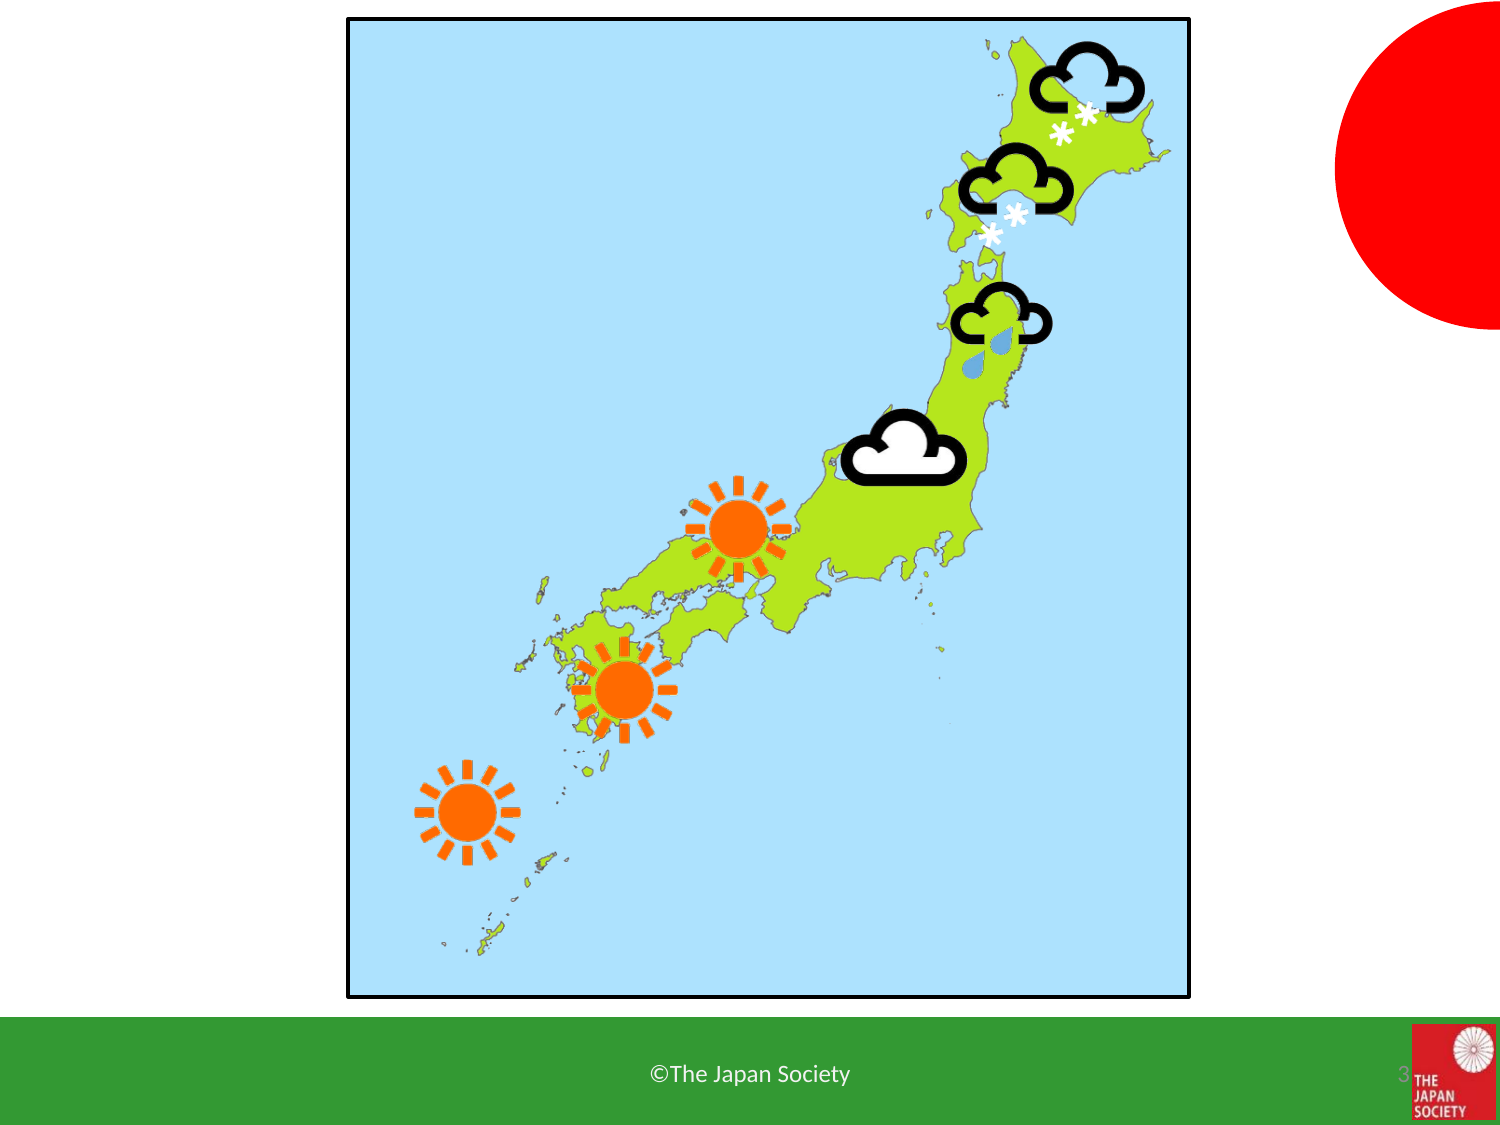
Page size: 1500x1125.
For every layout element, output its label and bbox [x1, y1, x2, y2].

picture [310, 30, 1189, 997]
text_box [346, 17, 1191, 32]
picture [1412, 1024, 1496, 1120]
